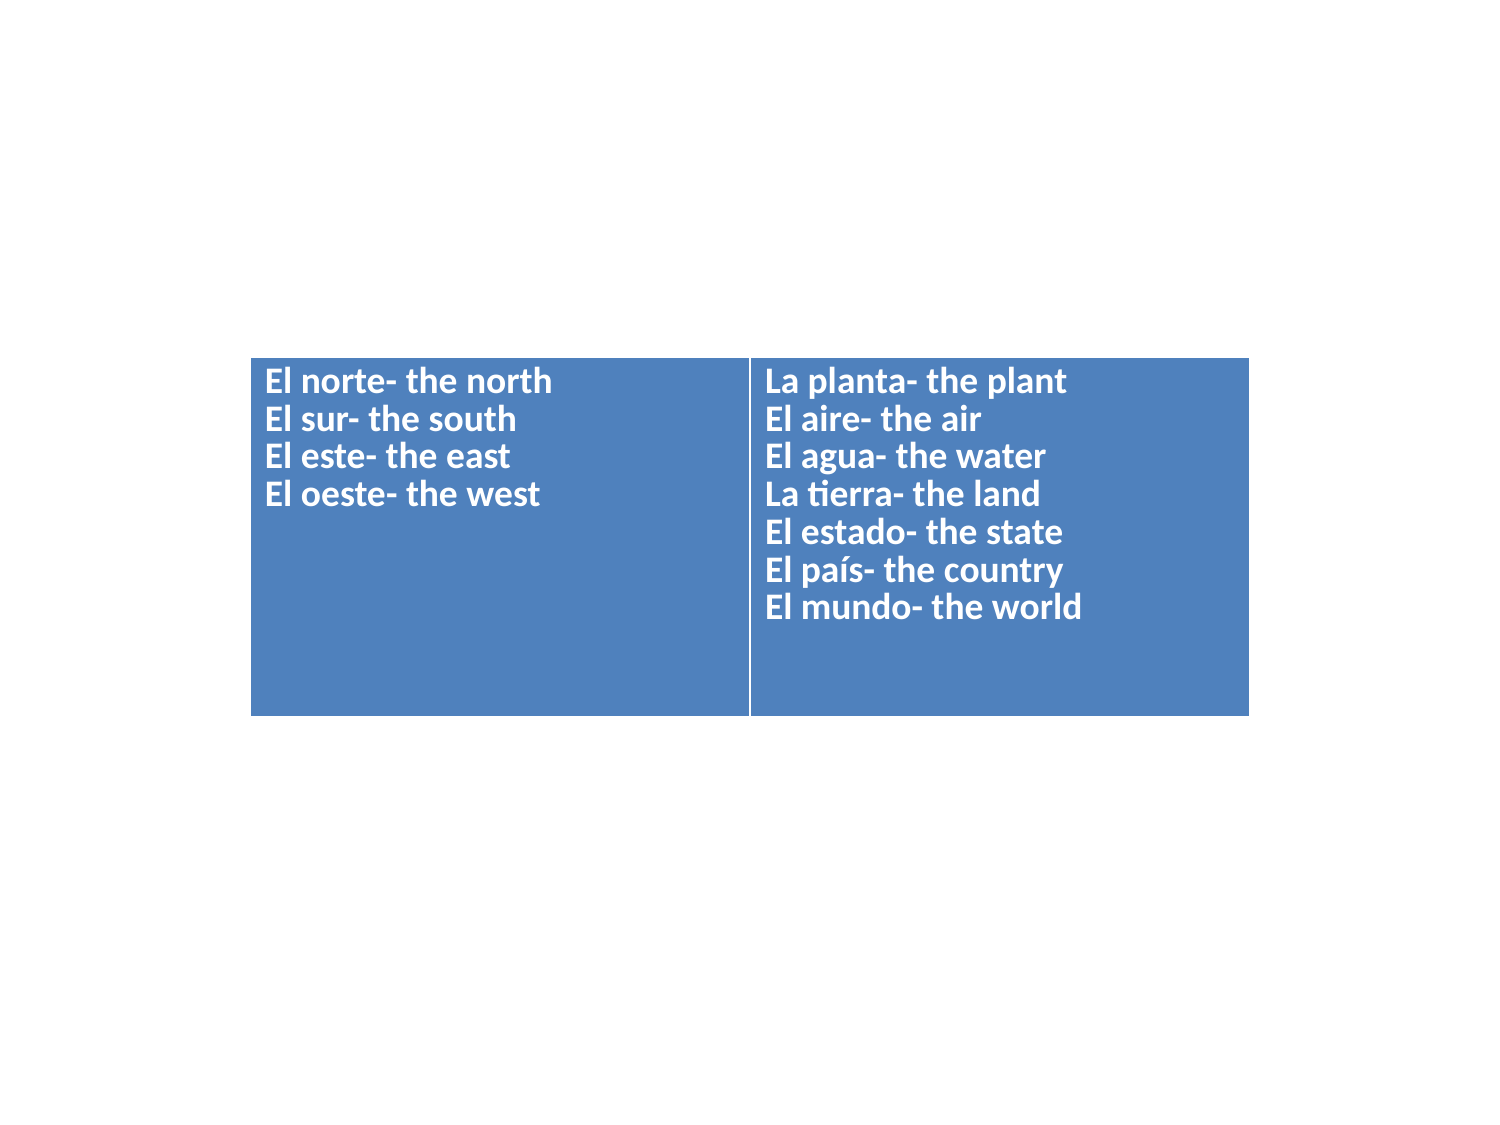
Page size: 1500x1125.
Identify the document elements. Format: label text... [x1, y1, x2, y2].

table_header El norte- the north El sur- the south El este- the east El oeste- the west [251, 358, 749, 716]
table_header La planta- the plant El aire- the air El agua- the water La tierra- the land El estado- the state El país- the country El mundo- the world [751, 358, 1249, 716]
